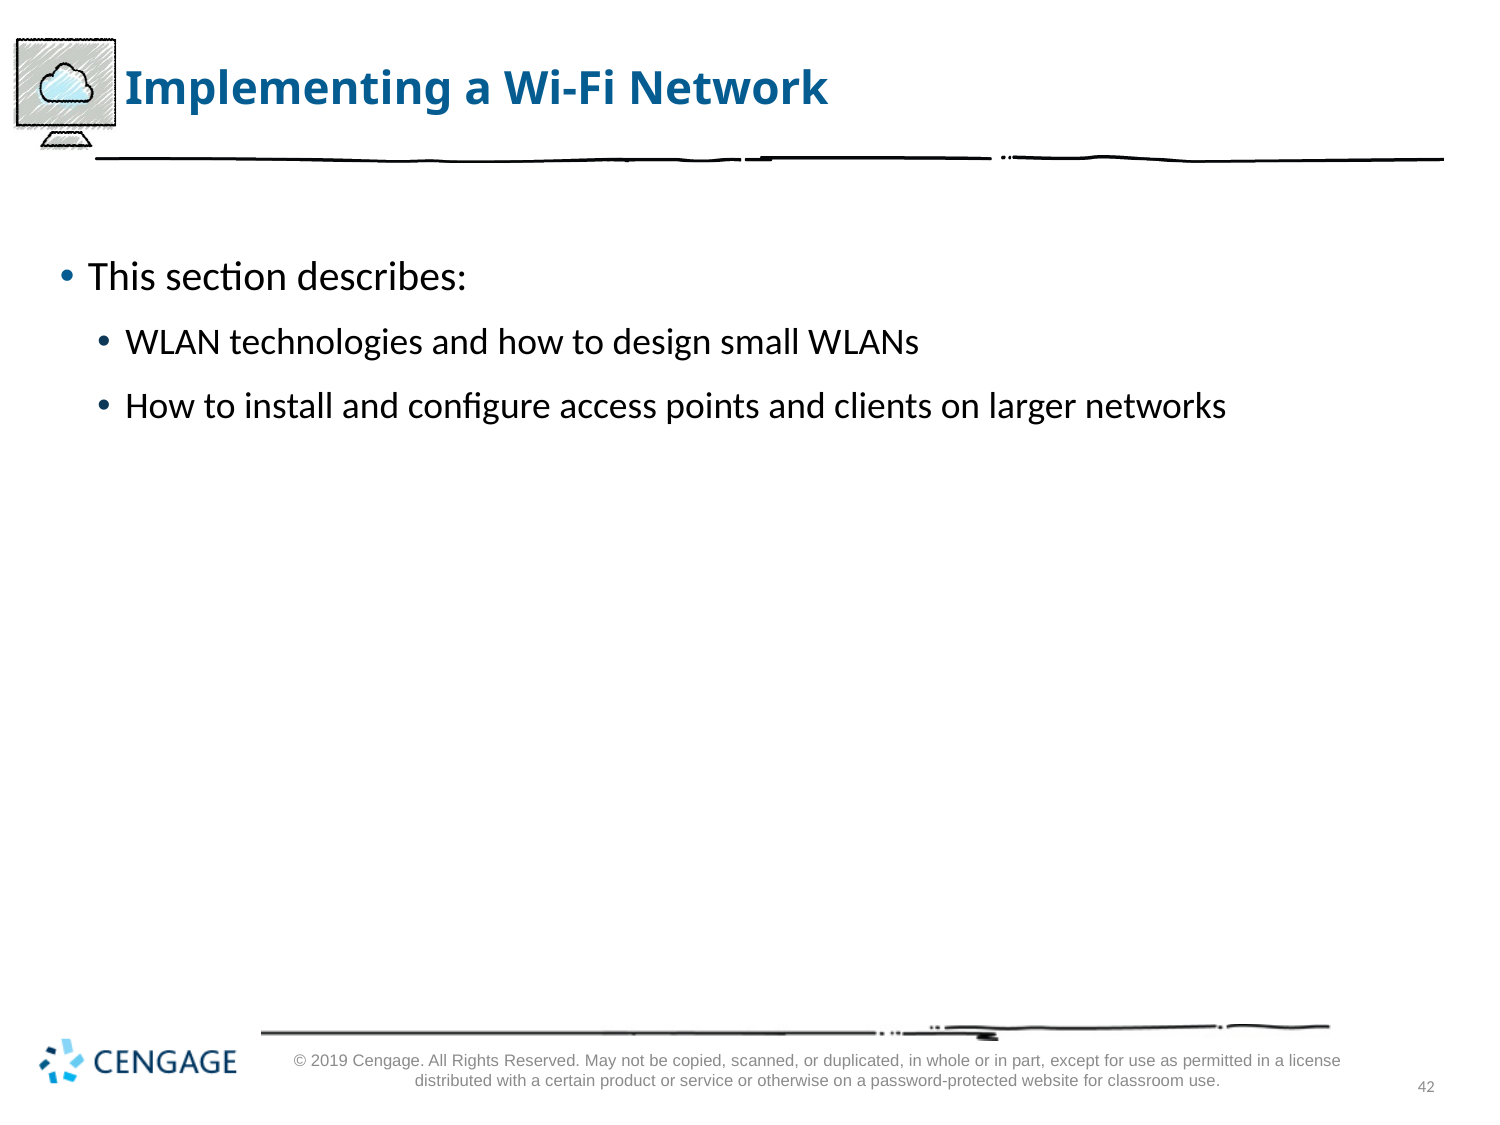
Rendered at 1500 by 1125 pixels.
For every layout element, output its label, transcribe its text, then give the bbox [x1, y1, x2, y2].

title Implementing a Wi-Fi Network [125, 66, 1442, 116]
picture [13, 36, 117, 151]
picture [261, 1024, 1331, 1041]
list This section describes: W LAN technologies and how to design small W LANs How to install and configure access points and clients on larger networks [59, 252, 1441, 429]
picture [95, 155, 1444, 163]
footer © 2019 Cengage. All Rights Reserved. May not be copied, scanned, or duplicated, in whole or in part, except for use as permitted in a license distributed with a certain product or service or otherwise on a password-protected website for classroom use. [262, 1050, 1375, 1091]
picture [19, 1025, 249, 1096]
